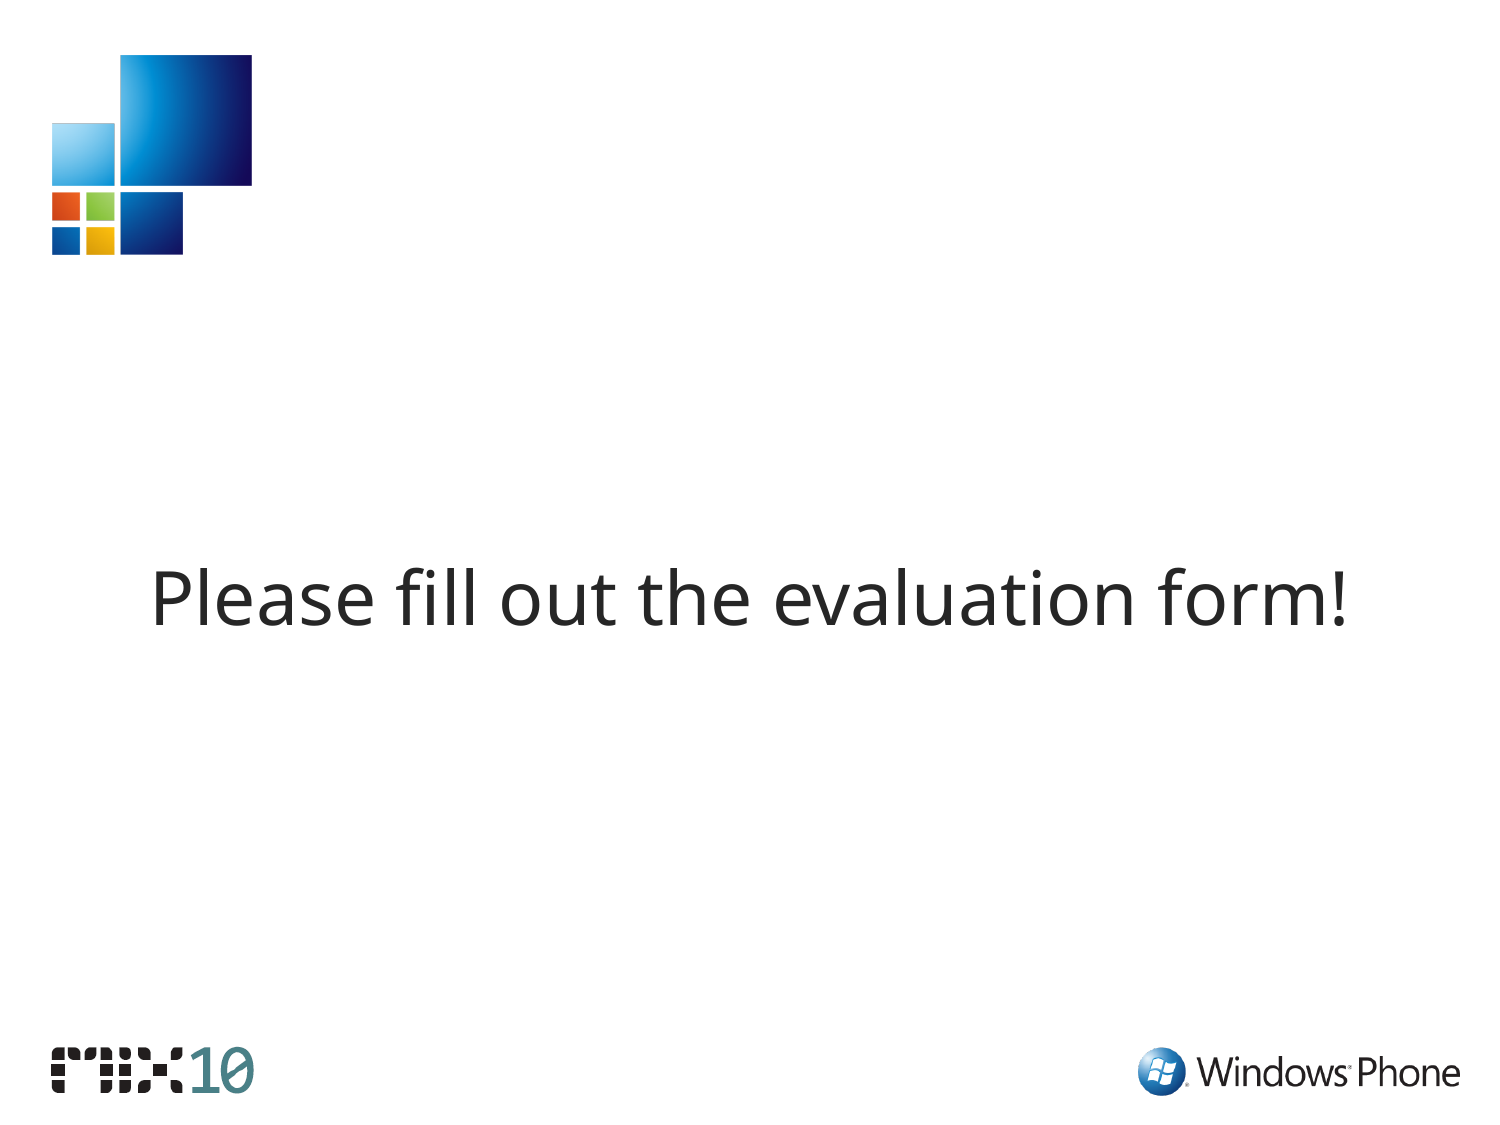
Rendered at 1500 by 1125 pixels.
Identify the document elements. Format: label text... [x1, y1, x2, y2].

picture [46, 49, 257, 260]
subtitle Please fill out the evaluation form! [0, 543, 1500, 623]
picture [1128, 1041, 1467, 1101]
picture [46, 1040, 257, 1101]
